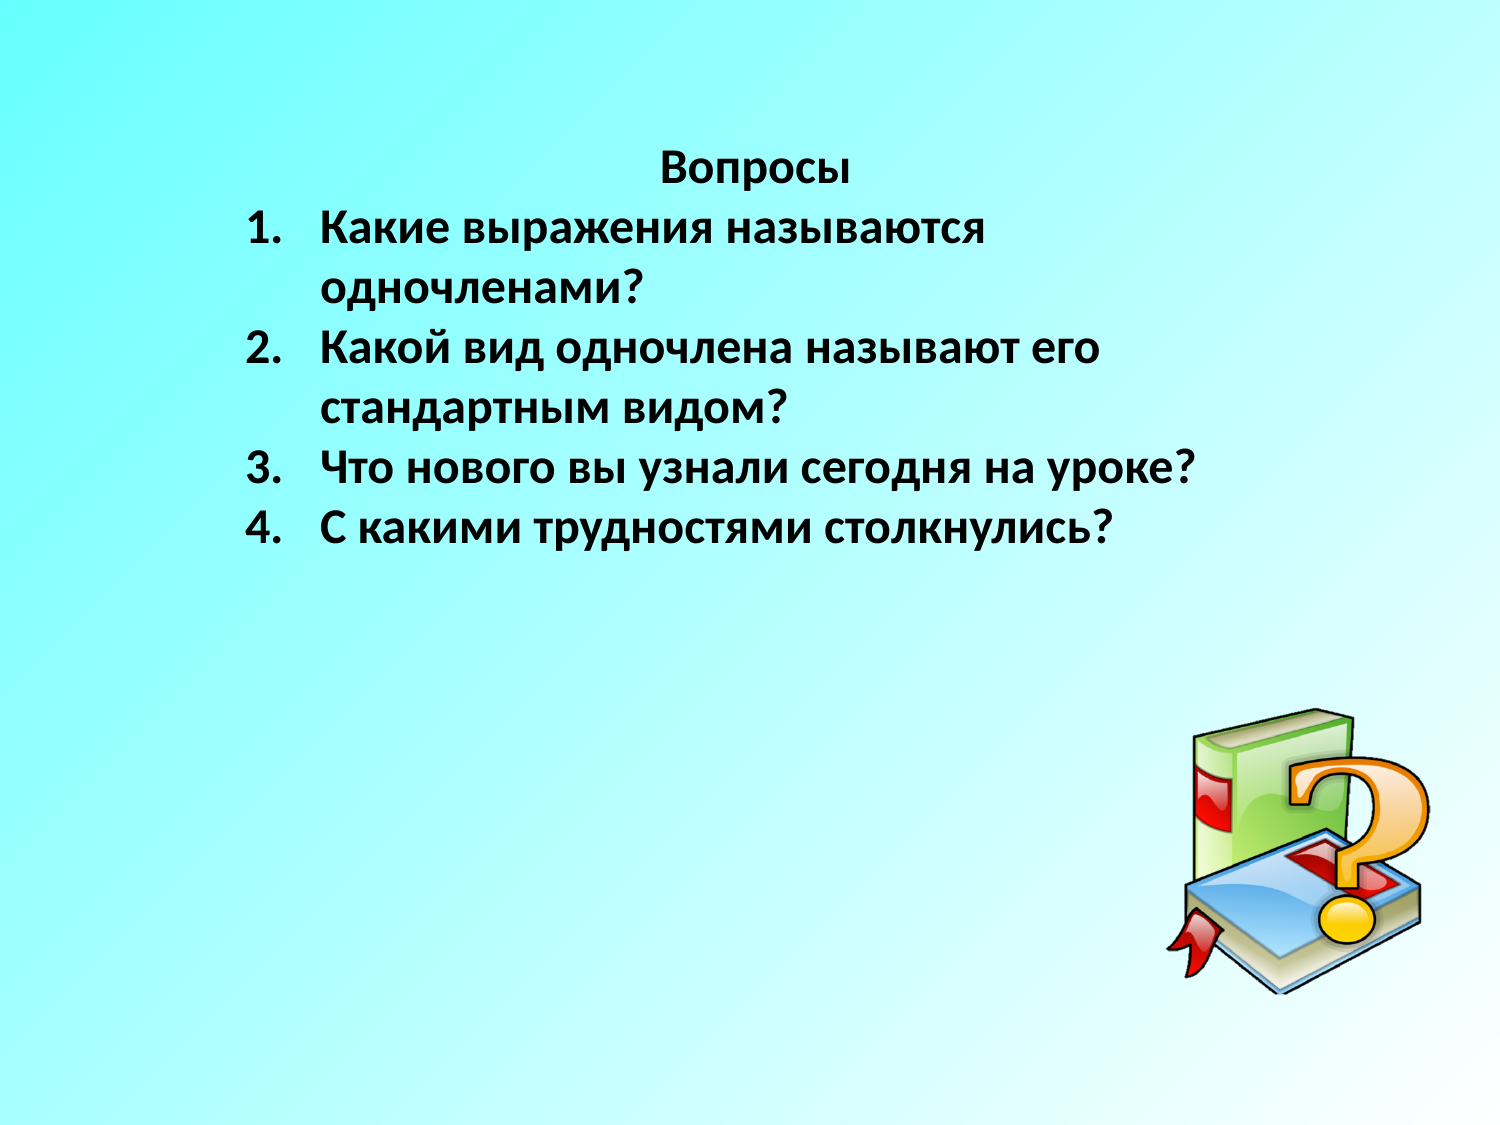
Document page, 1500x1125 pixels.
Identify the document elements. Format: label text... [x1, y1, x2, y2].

text_box Вопросы Какие выражения называются одночленами? Какой вид одночлена называют его стандартным видом? Что нового вы узнали сегодня на уроке? С какими трудностями столкнулись? [230, 126, 1282, 561]
picture [1163, 692, 1444, 996]
